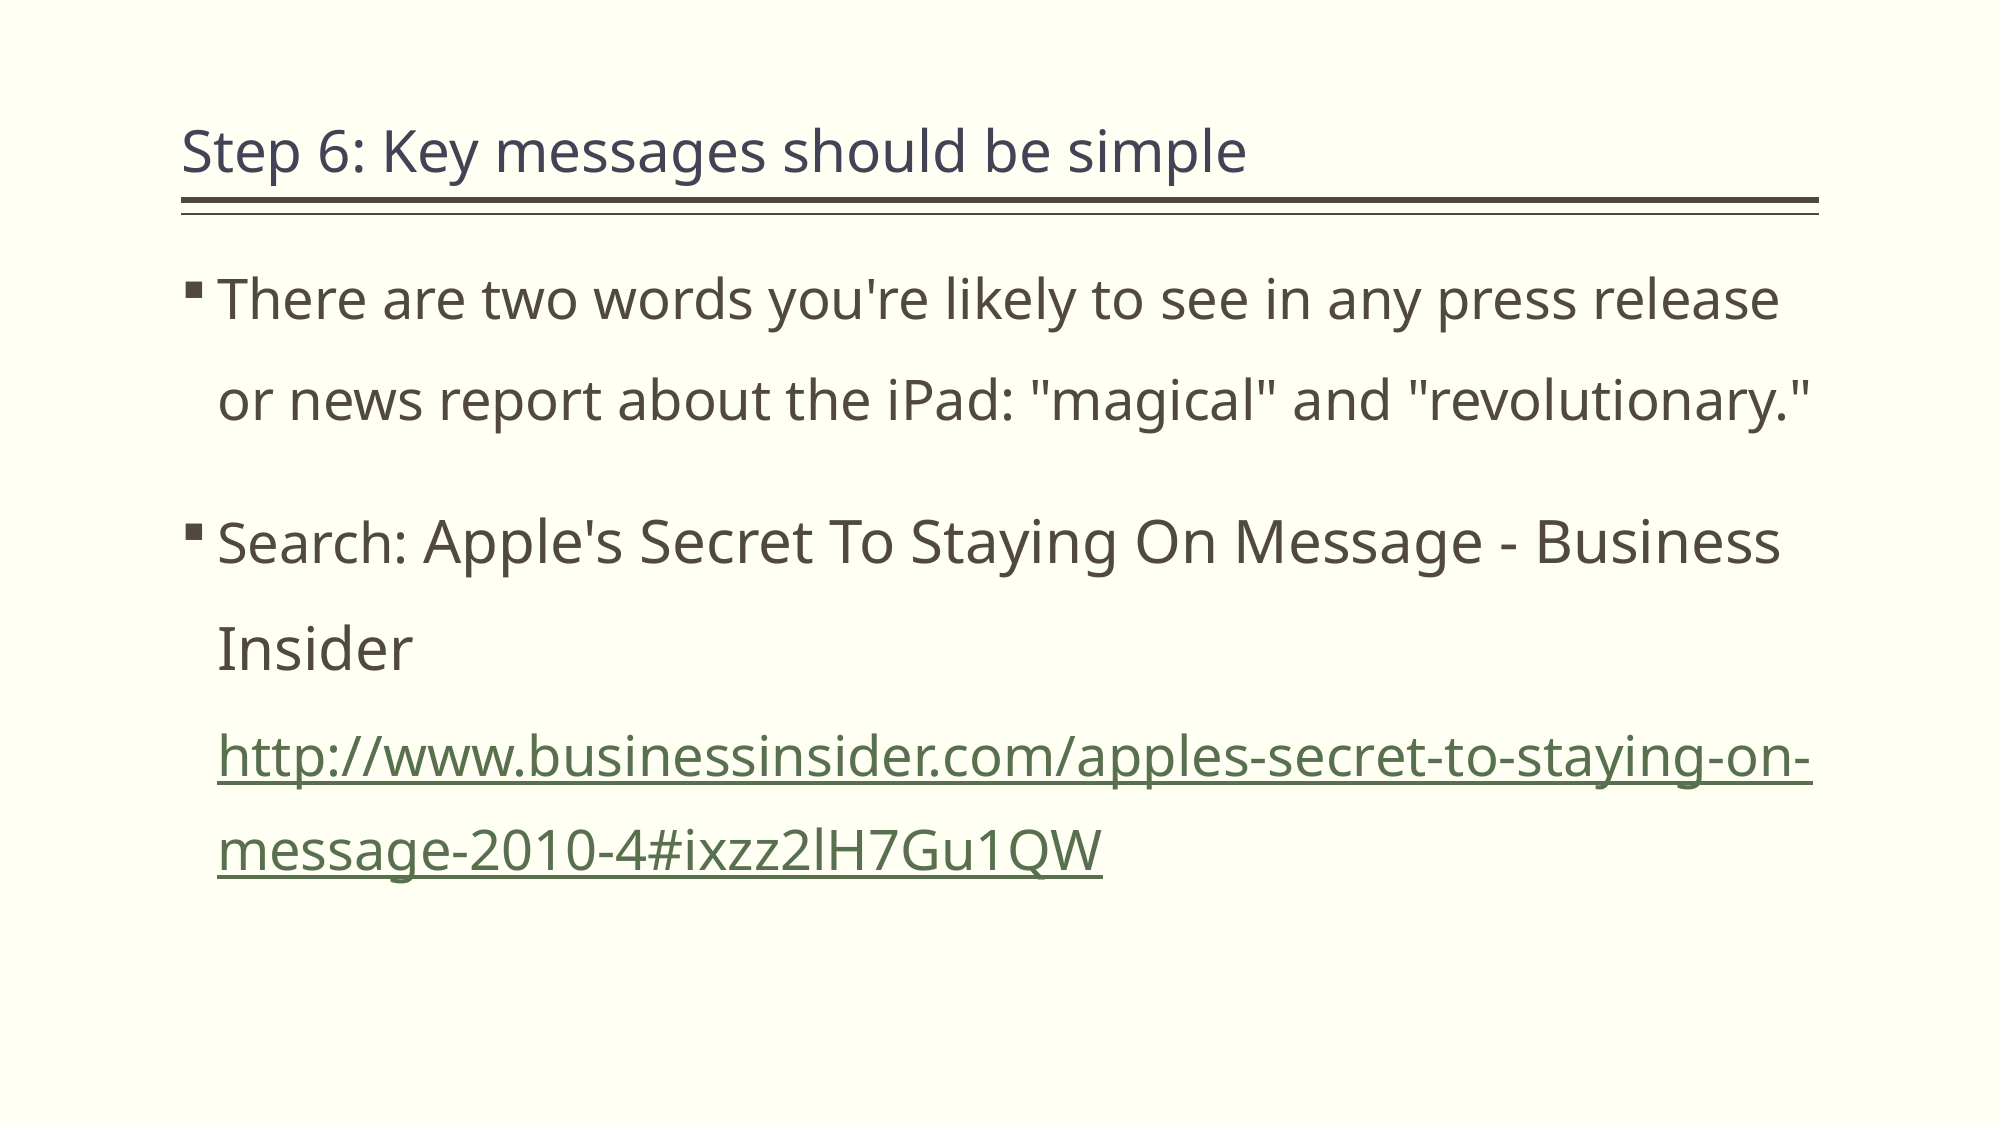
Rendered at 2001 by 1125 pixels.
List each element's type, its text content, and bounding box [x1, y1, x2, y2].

list There are two words you're likely to see in any press release or news report about the iPad: "magical" and "revolutionary." Search: Apple's Secret To Staying On Message - Business Insider http://www.businessinsider.com/apples-secret-to-staying-on-message-2010-4#ixzz2lH7Gu1QW [181, 222, 1819, 1079]
title Step 6: Key messages should be simple [181, 12, 1819, 193]
